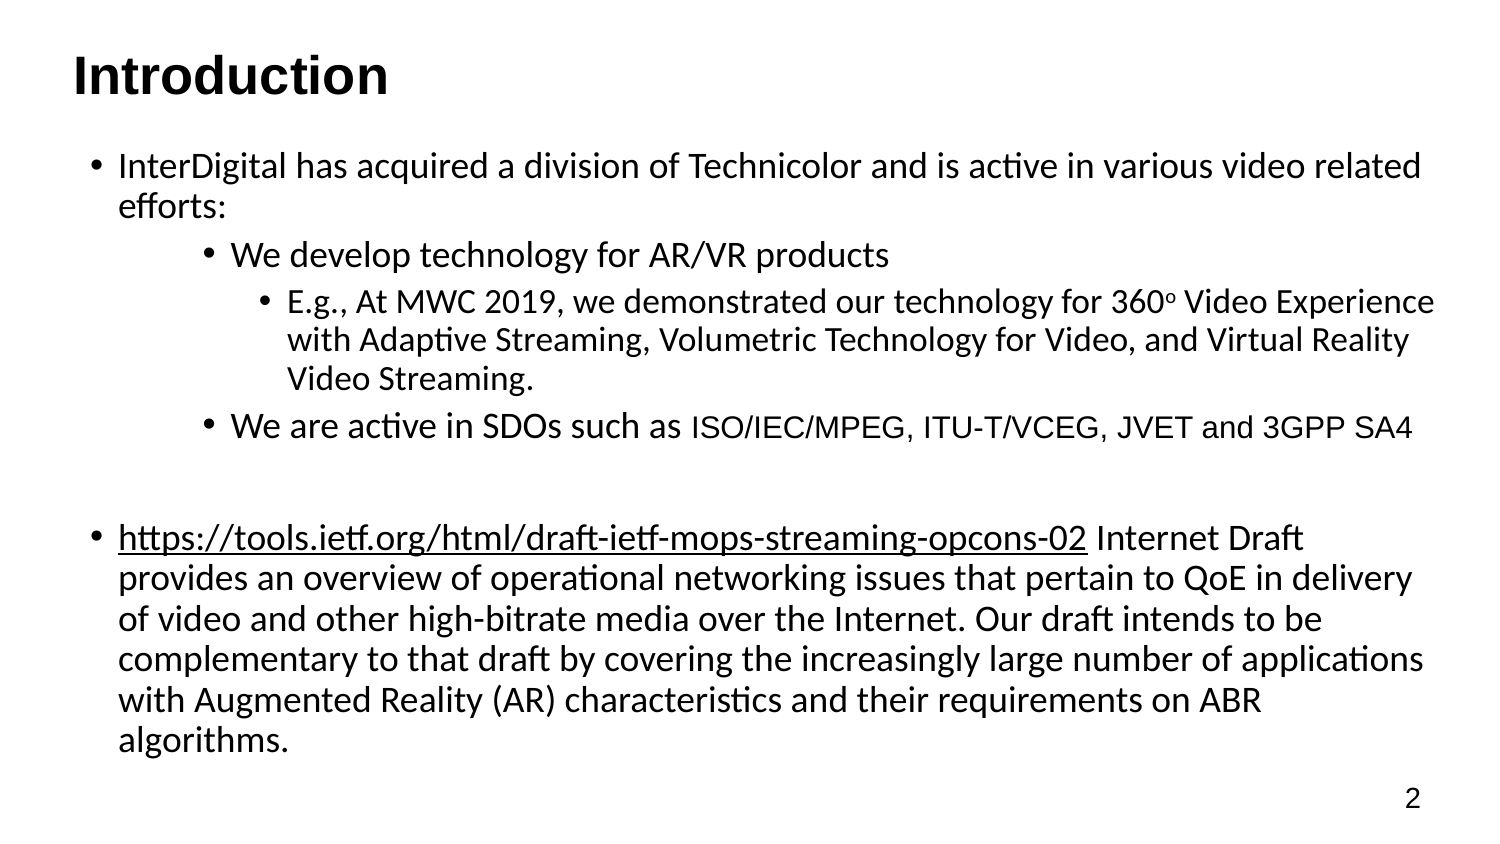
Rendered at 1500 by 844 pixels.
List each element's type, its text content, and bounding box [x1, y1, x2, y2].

text_box InterDigital has acquired a division of Technicolor and is active in various video related efforts: We develop technology for AR/VR products E.g., At MWC 2019, we demonstrated our technology for 360o Video Experience with Adaptive Streaming, Volumetric Technology for Video, and Virtual Reality Video Streaming. We are active in SDOs such as ISO/IEC/MPEG, ITU-T/VCEG, JVET and 3GPP SA4 https://tools.ietf.org/html/draft-ietf-mops-streaming-opcons-02 Internet Draft provides an overview of operational networking issues that pertain to QoE in delivery of video and other high-bitrate media over the Internet. Our draft intends to be complementary to that draft by covering the increasingly large number of applications with Augmented Reality (AR) characteristics and their requirements on ABR algorithms. [75, 138, 1456, 750]
slide_number 2 [1389, 764, 1480, 830]
title Introduction [58, 15, 1456, 110]
